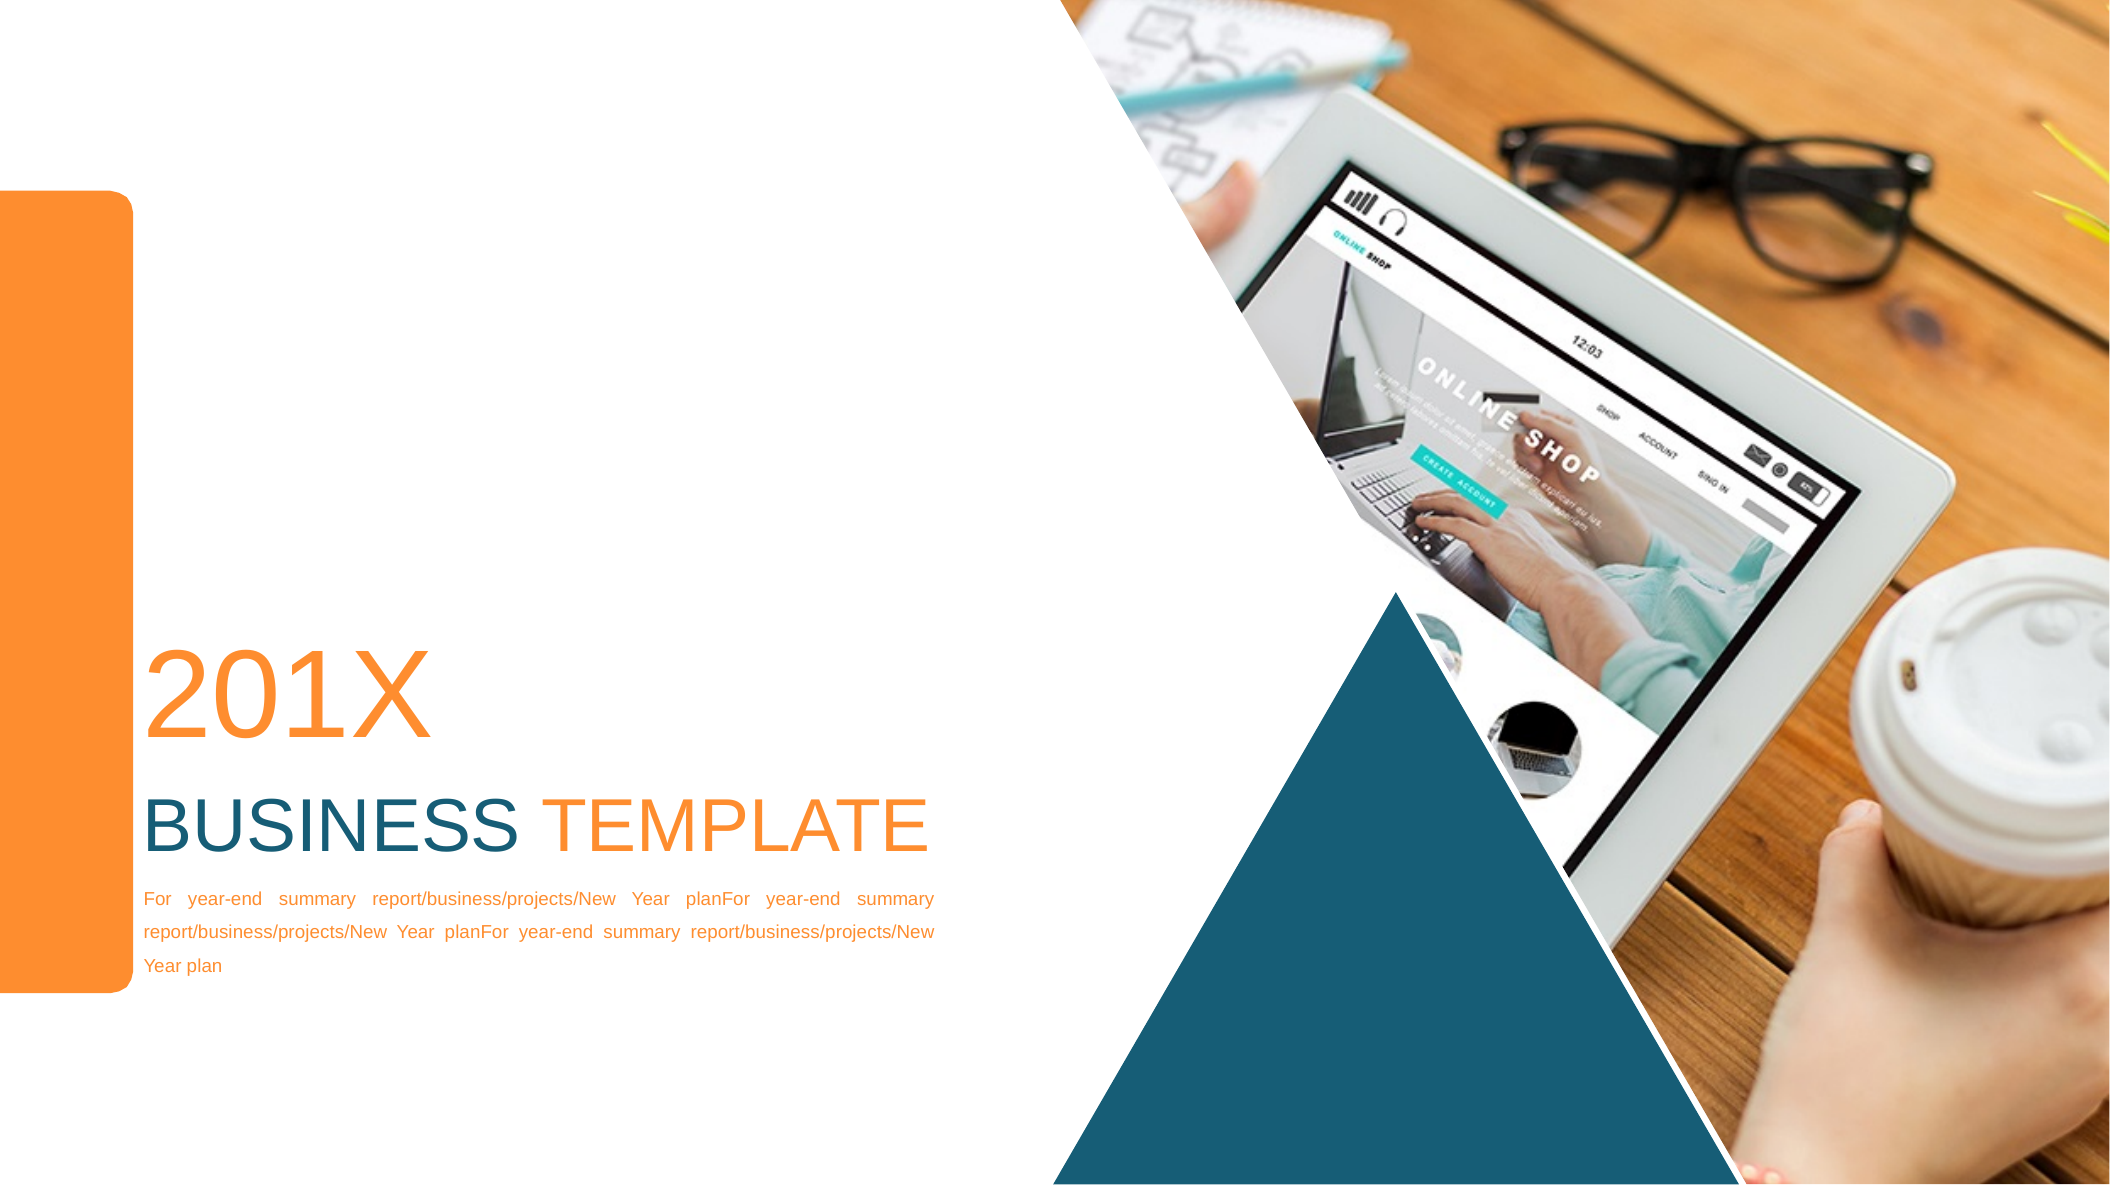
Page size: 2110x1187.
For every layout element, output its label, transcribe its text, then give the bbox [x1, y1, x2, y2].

text_box 201X [127, 604, 506, 770]
text_box For year-end summary report/business/projects/New Year planFor year-end summary report/business/projects/New Year planFor year-end summary report/business/projects/New Year plan [128, 874, 949, 984]
text_box Business template [134, 769, 978, 874]
text_box [0, 190, 134, 994]
text_box [1053, 592, 1739, 1185]
text_box [1060, 0, 2110, 1185]
